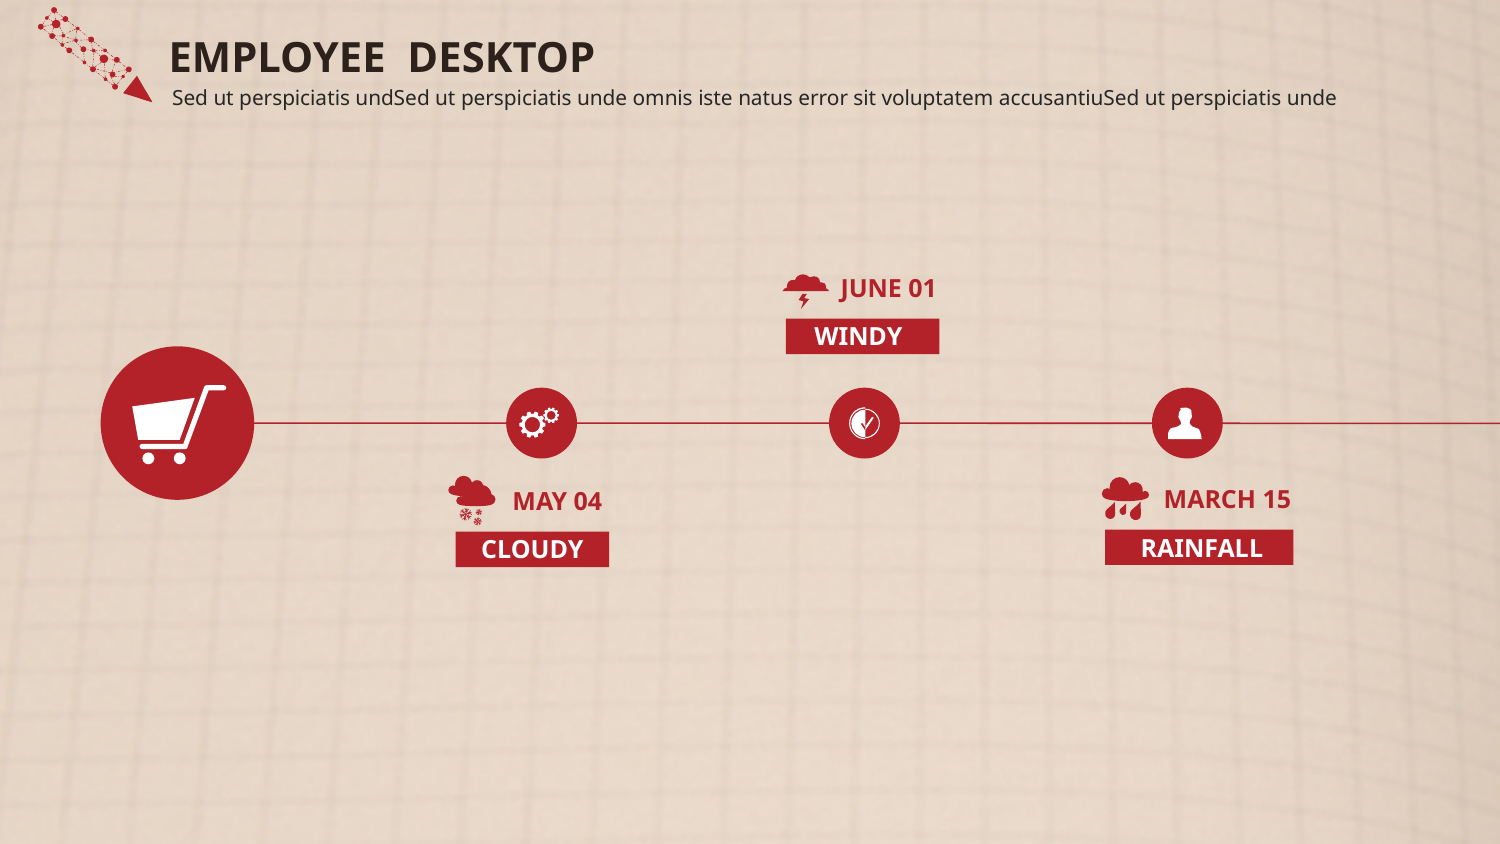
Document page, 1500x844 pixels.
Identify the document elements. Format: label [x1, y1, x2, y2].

text_box [848, 406, 881, 440]
text_box [782, 264, 958, 360]
text_box [519, 407, 560, 438]
picture [0, 0, 1500, 844]
text_box [448, 475, 622, 573]
text_box [39, 4, 154, 108]
text_box [1104, 475, 1313, 571]
text_box [131, 384, 227, 465]
